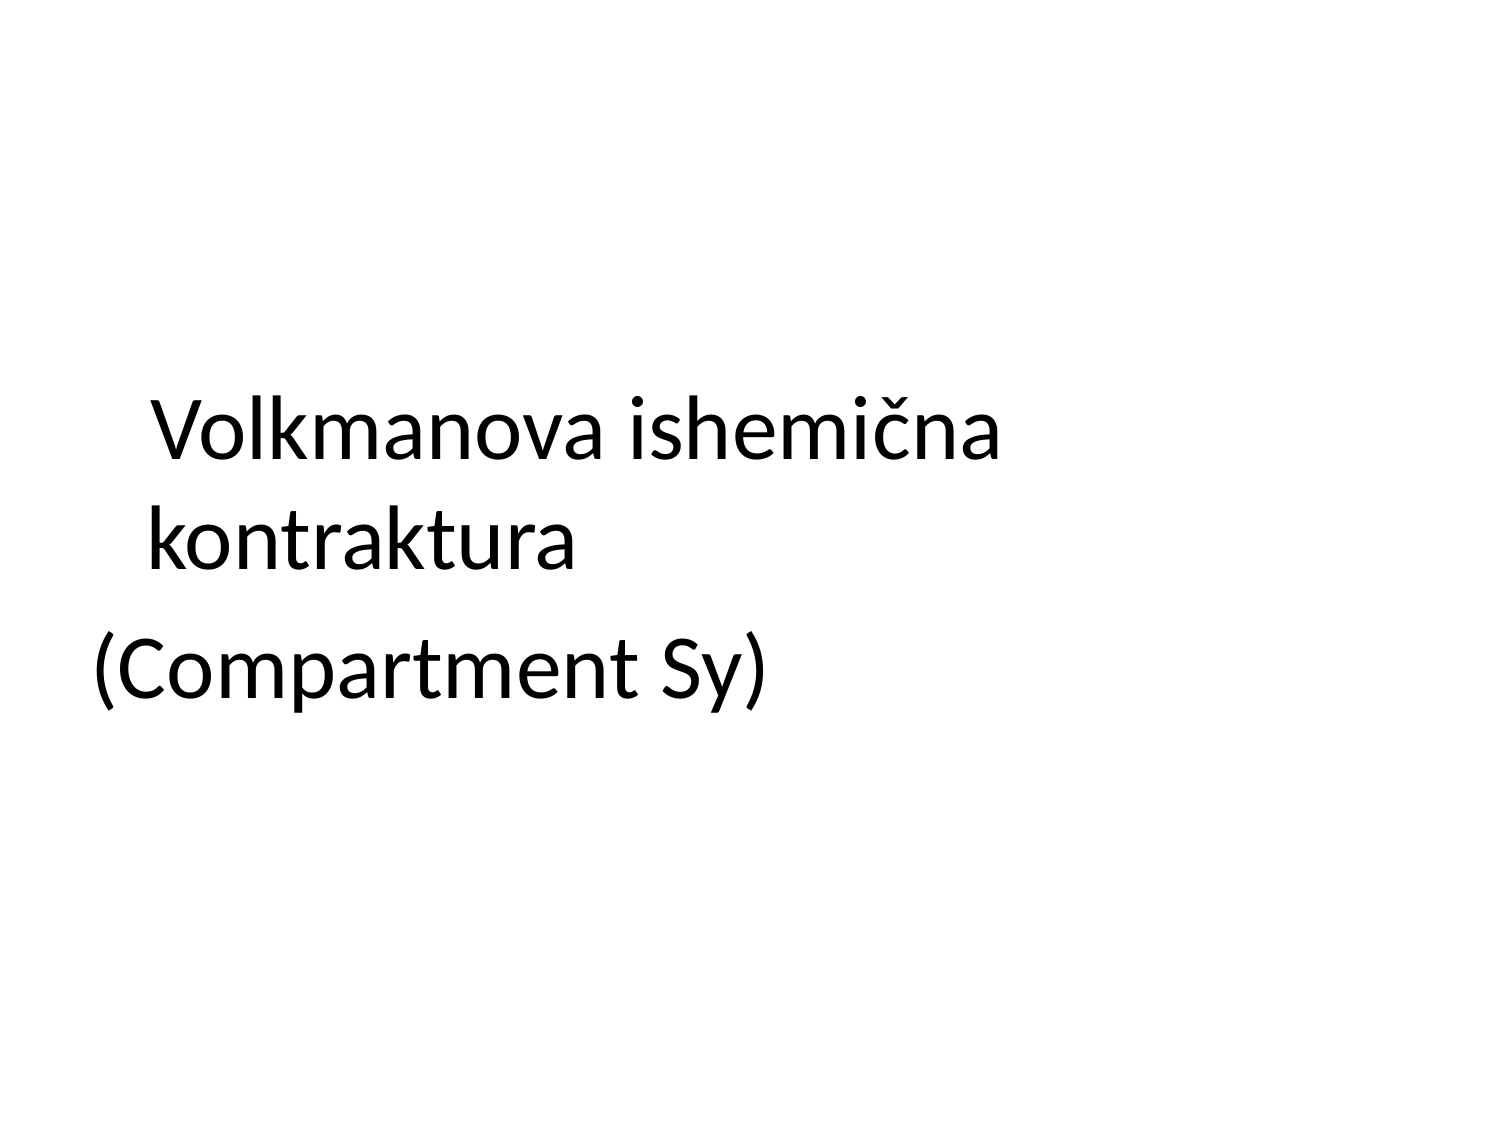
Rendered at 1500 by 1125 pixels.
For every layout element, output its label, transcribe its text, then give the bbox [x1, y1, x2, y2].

list Volkmanova ishemična kontraktura (Compartment Sy) [75, 262, 1425, 1005]
